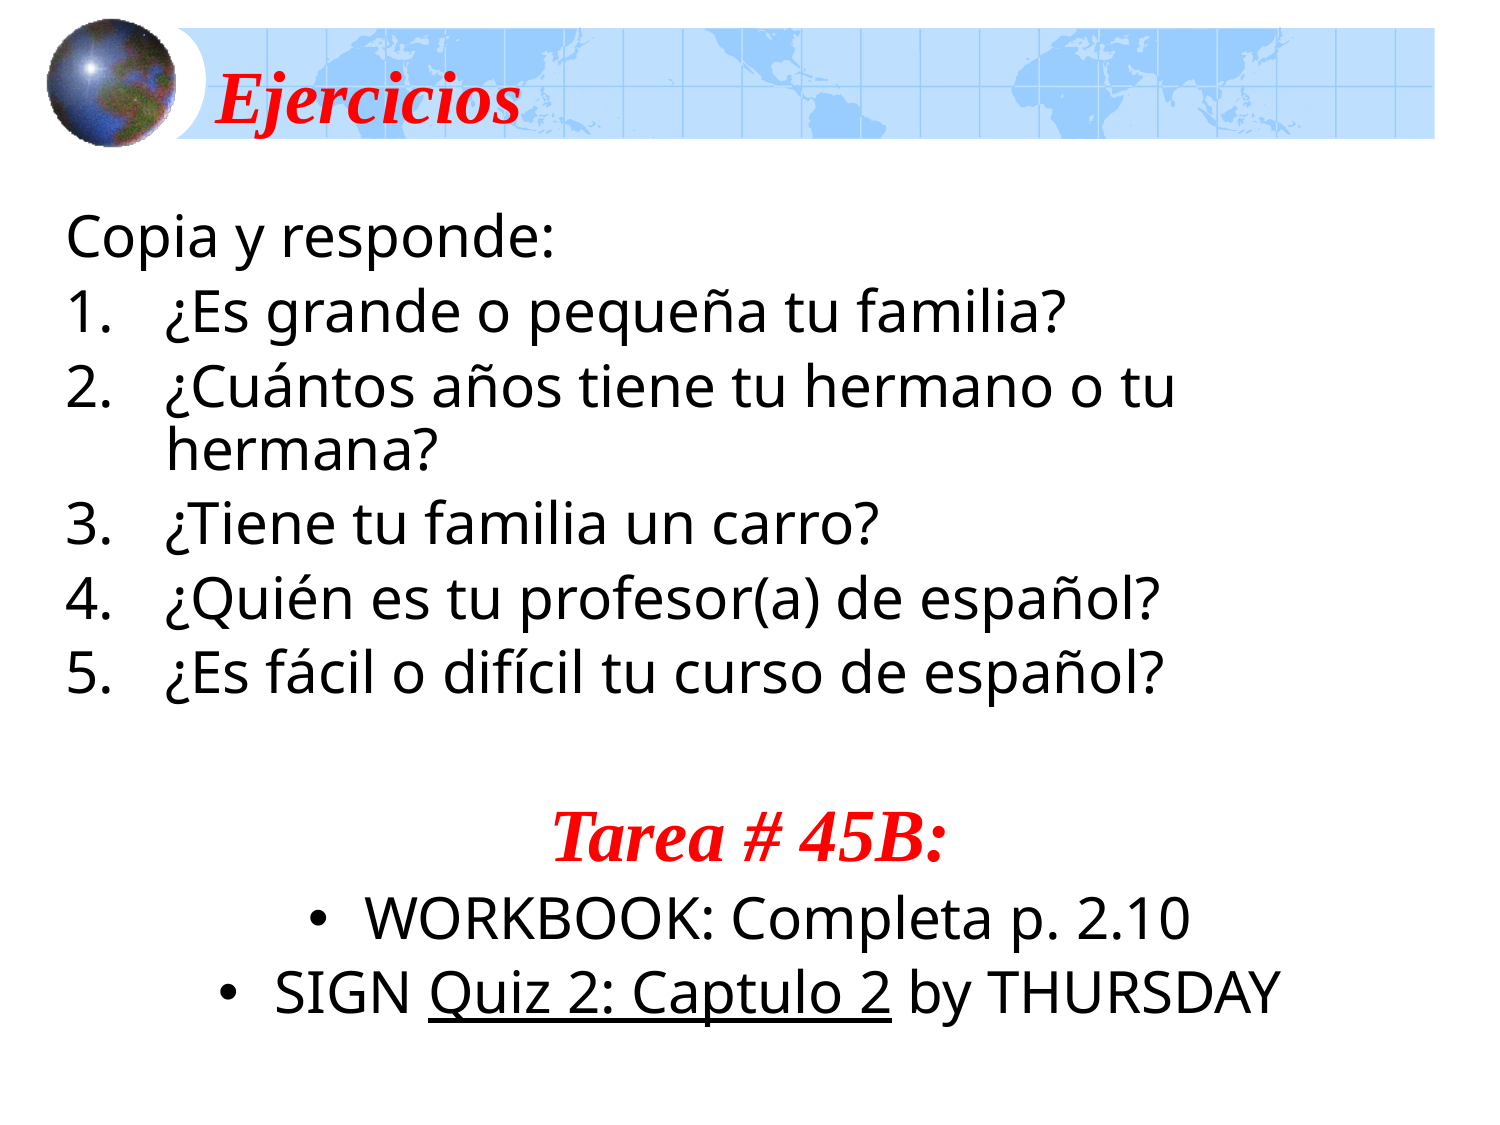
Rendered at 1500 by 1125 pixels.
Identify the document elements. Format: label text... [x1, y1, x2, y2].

list Copia y responde: ¿Es grande o pequeña tu familia? ¿Cuántos años tiene tu hermano o tu hermana? ¿Tiene tu familia un carro? ¿Quién es tu profesor(a) de español? ¿Es fácil o difícil tu curso de español? Tarea # 45B: WORKBOOK: Completa p. 2.10 SIGN Quiz 2: Captulo 2 by THURSDAY [50, 200, 1450, 950]
picture [42, 14, 190, 151]
title Ejercicios [200, 0, 1475, 188]
